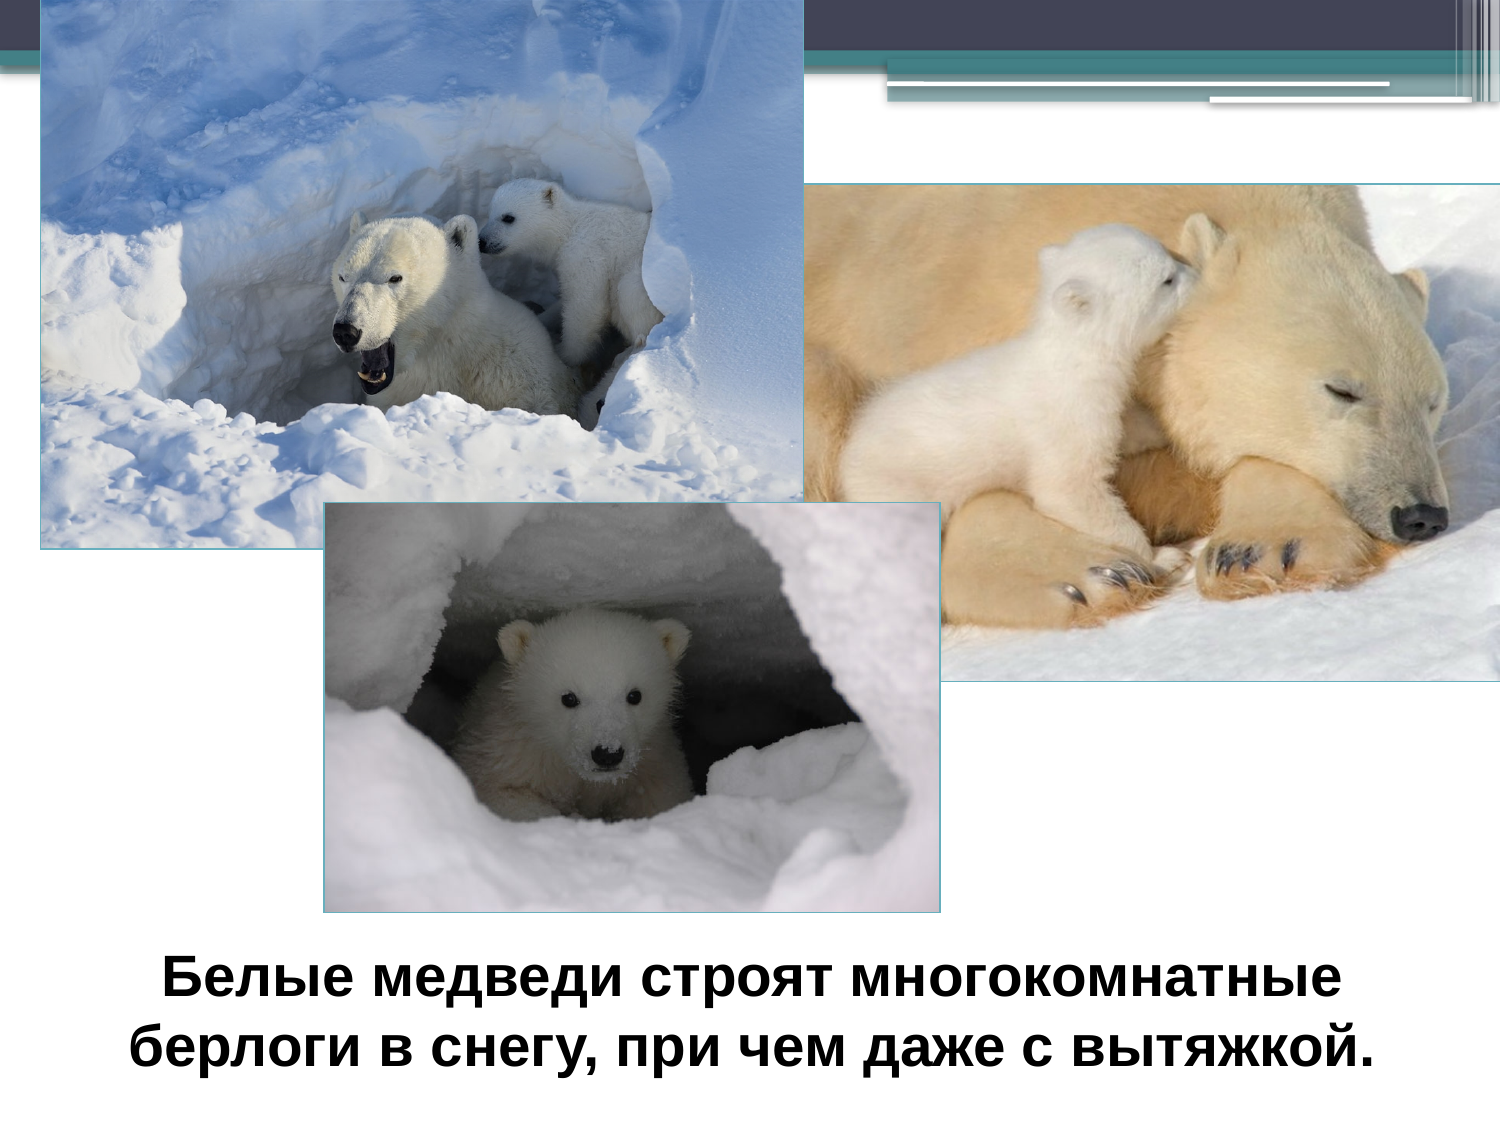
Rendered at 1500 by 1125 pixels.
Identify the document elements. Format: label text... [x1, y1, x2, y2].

text_box Белые медведи строят многокомнатные берлоги в снегу, при чем даже с вытяжкой. [53, 930, 1452, 1086]
picture [40, 0, 1500, 912]
